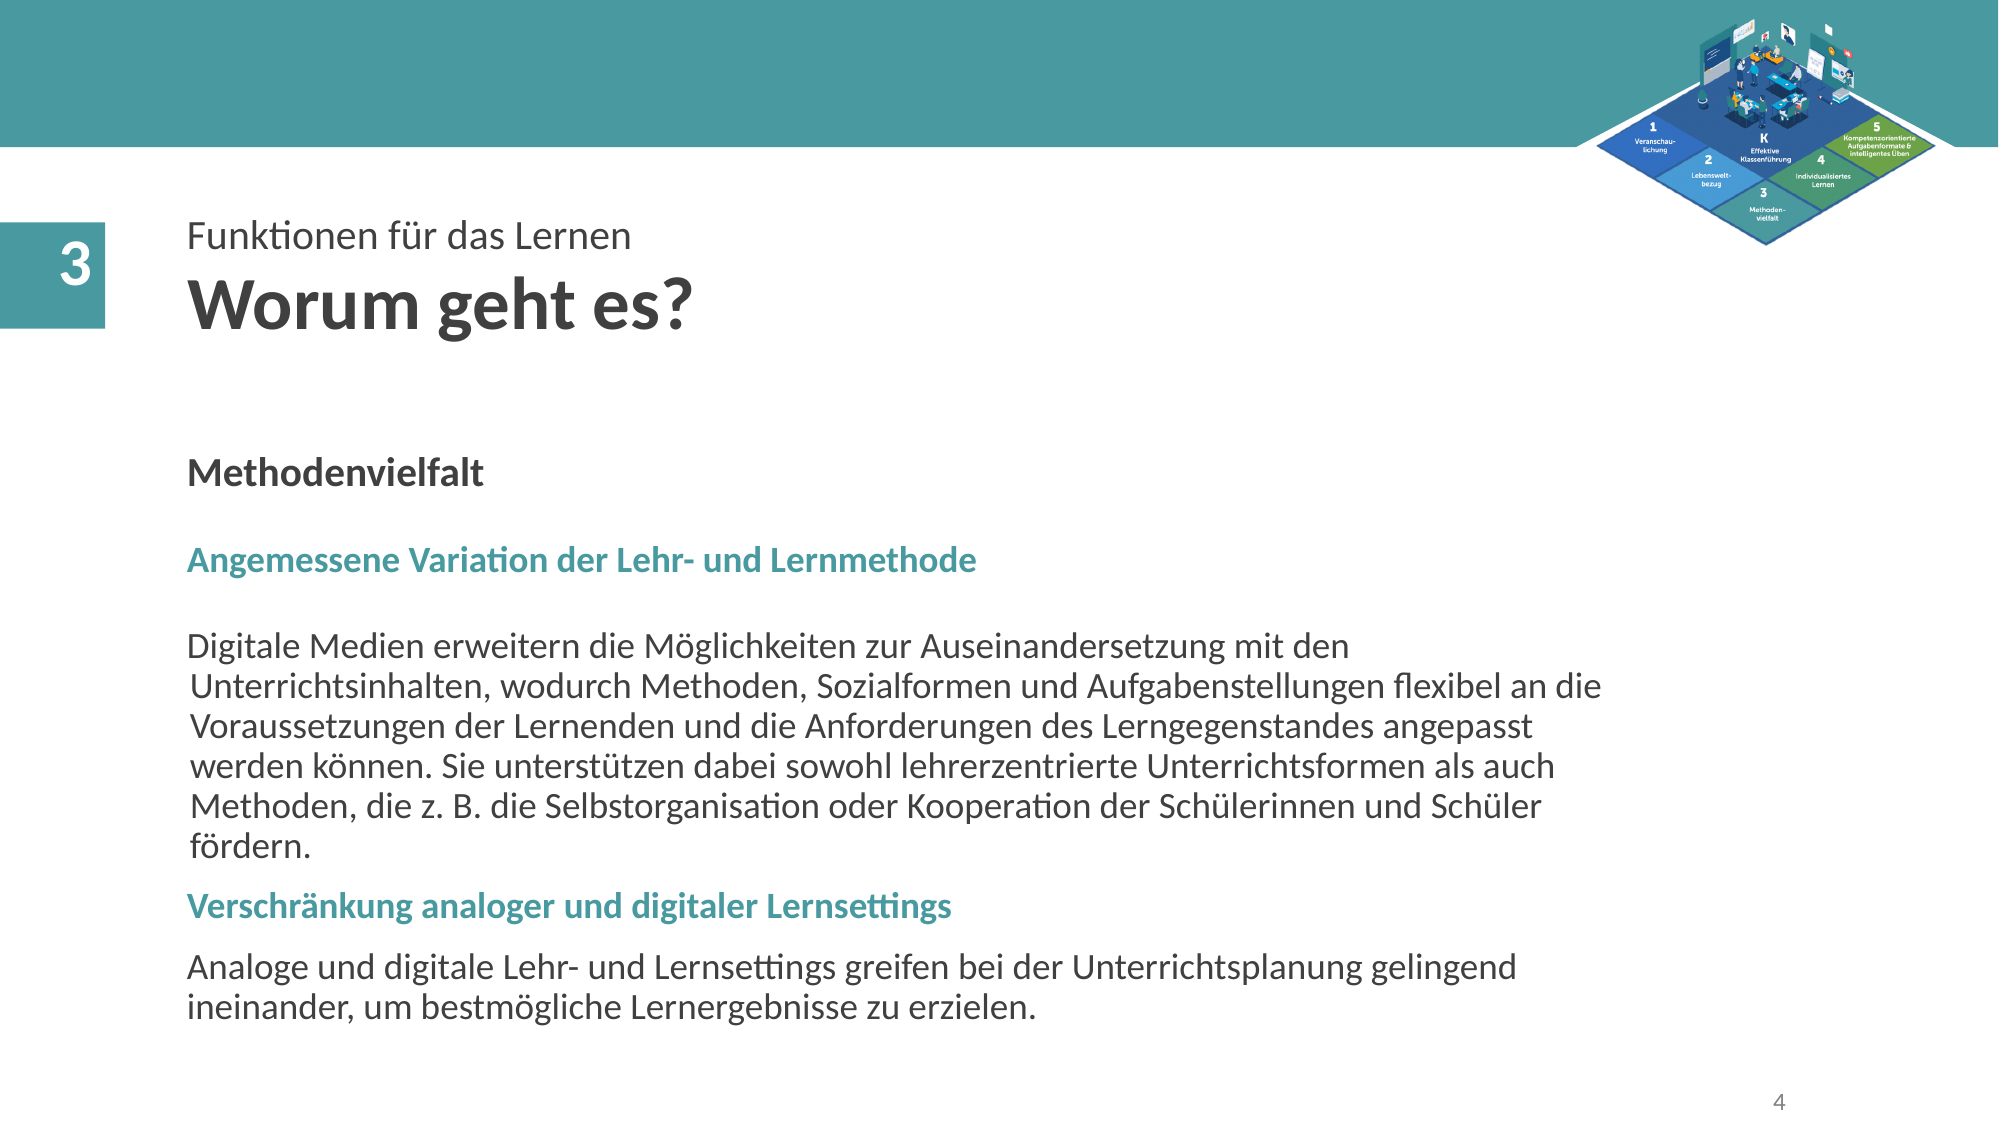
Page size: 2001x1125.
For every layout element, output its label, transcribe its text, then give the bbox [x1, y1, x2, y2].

list Methodenvielfalt Angemessene Variation der Lehr- und Lernmethode Digitale Medien erweitern die Möglichkeiten zur Auseinandersetzung mit den Unterrichtsinhalten, wodurch Methoden, Sozialformen und Aufgabenstellungen flexibel an die Voraussetzungen der Lernenden und die Anforderungen des Lerngegenstandes angepasst werden können. Sie unterstützen dabei sowohl lehrerzentrierte Unterrichtsformen als auch Methoden, die z. B. die Selbstorganisation oder Kooperation der Schülerinnen und Schüler fördern. Verschränkung analoger und digitaler Lernsettings Analoge und digitale Lehr- und Lernsettings greifen bei der Unterrichtsplanung gelingend ineinander, um bestmögliche Lernergebnisse zu erzielen. [171, 443, 1663, 1036]
slide_number 4 [1350, 1075, 1801, 1125]
list Funktionen für das Lernen [171, 183, 1663, 267]
picture [1589, 12, 1942, 249]
list Worum geht es? [172, 259, 1664, 354]
